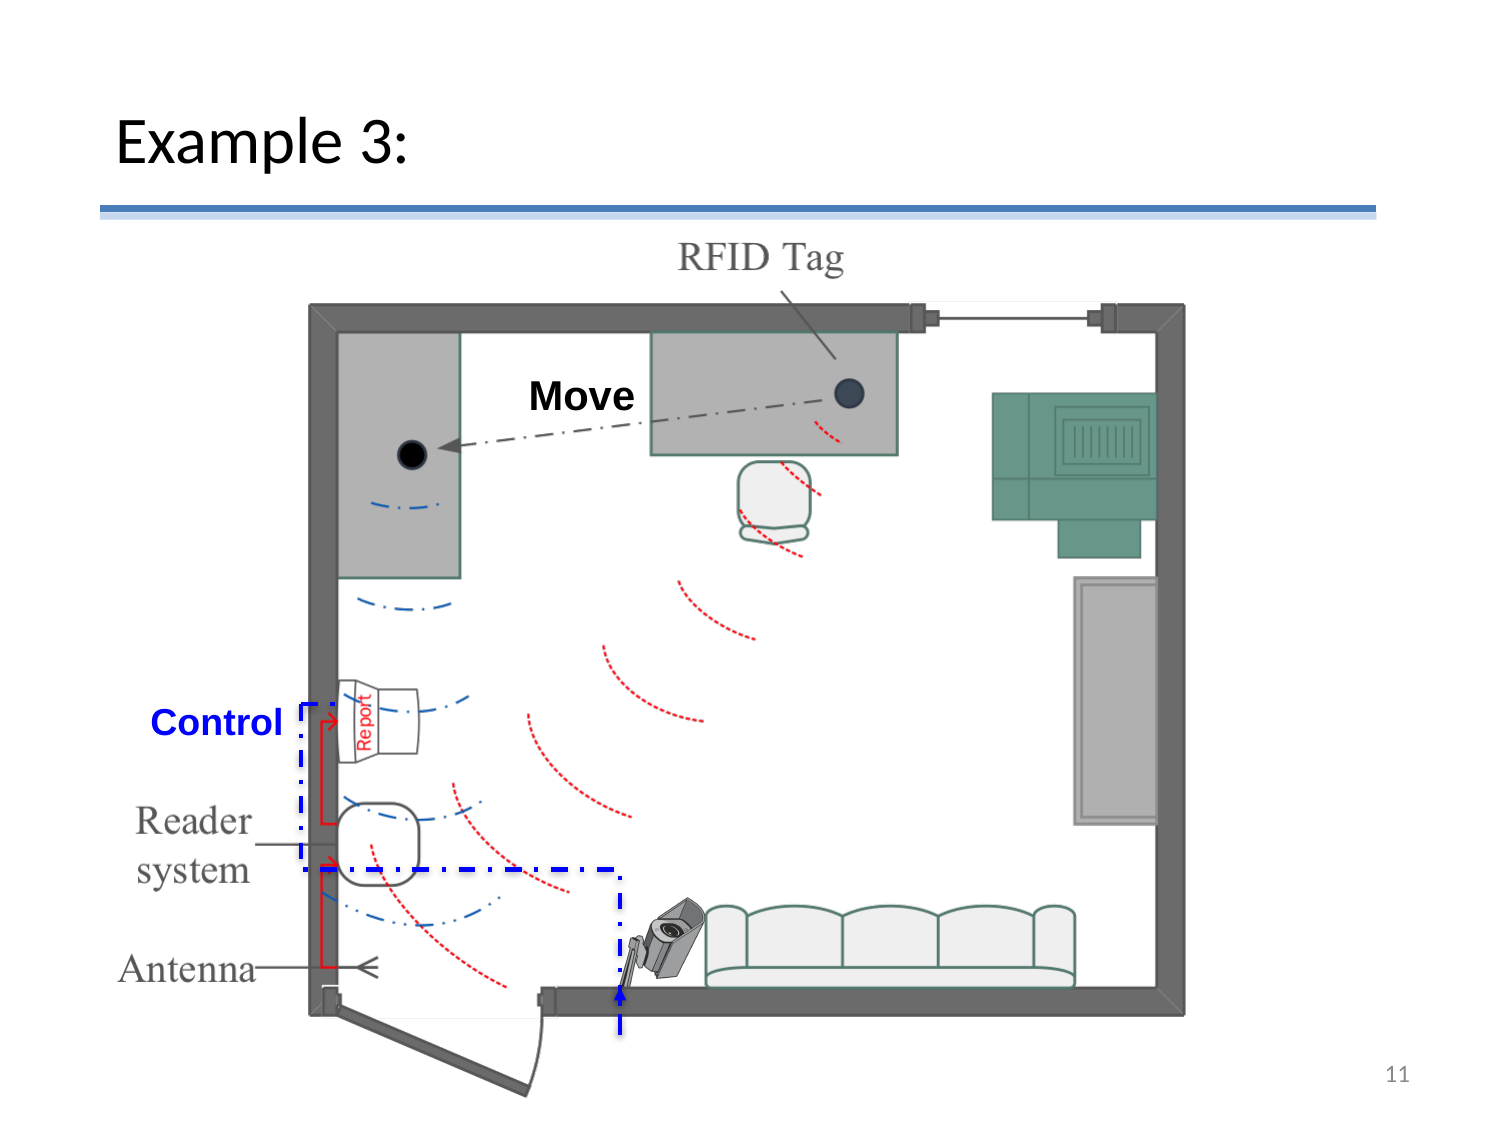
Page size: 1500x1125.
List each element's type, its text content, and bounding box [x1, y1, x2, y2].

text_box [294, 709, 627, 1030]
slide_number 11 [1203, 1042, 1425, 1103]
text_box Example 3: [100, 54, 1376, 205]
picture [76, 219, 1199, 1112]
